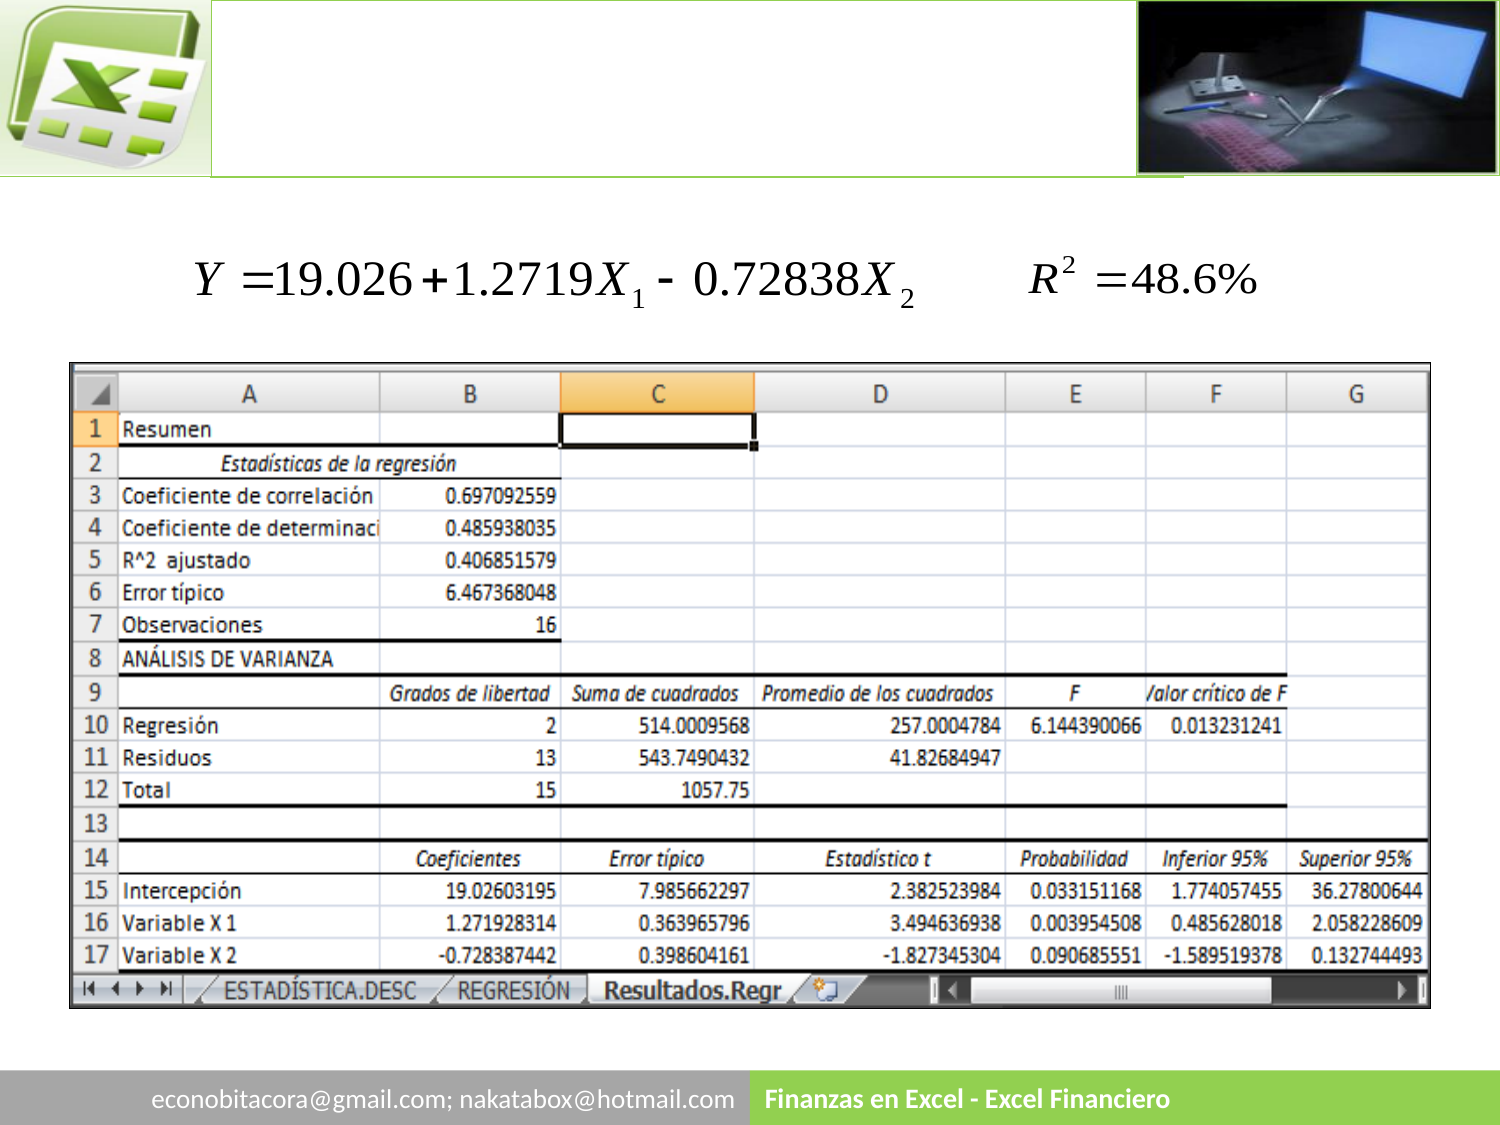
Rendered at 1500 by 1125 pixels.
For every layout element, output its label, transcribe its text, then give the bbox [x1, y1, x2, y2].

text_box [187, 245, 926, 317]
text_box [1019, 245, 1266, 305]
picture [0, 0, 212, 177]
picture [1136, 0, 1500, 177]
text_box [212, 0, 1134, 178]
text_box Finanzas en Excel - Excel Financiero [749, 1070, 1500, 1125]
text_box econobitacora@gmail.com; nakatabox@hotmail.com [0, 1070, 749, 1125]
picture [70, 362, 1430, 1008]
